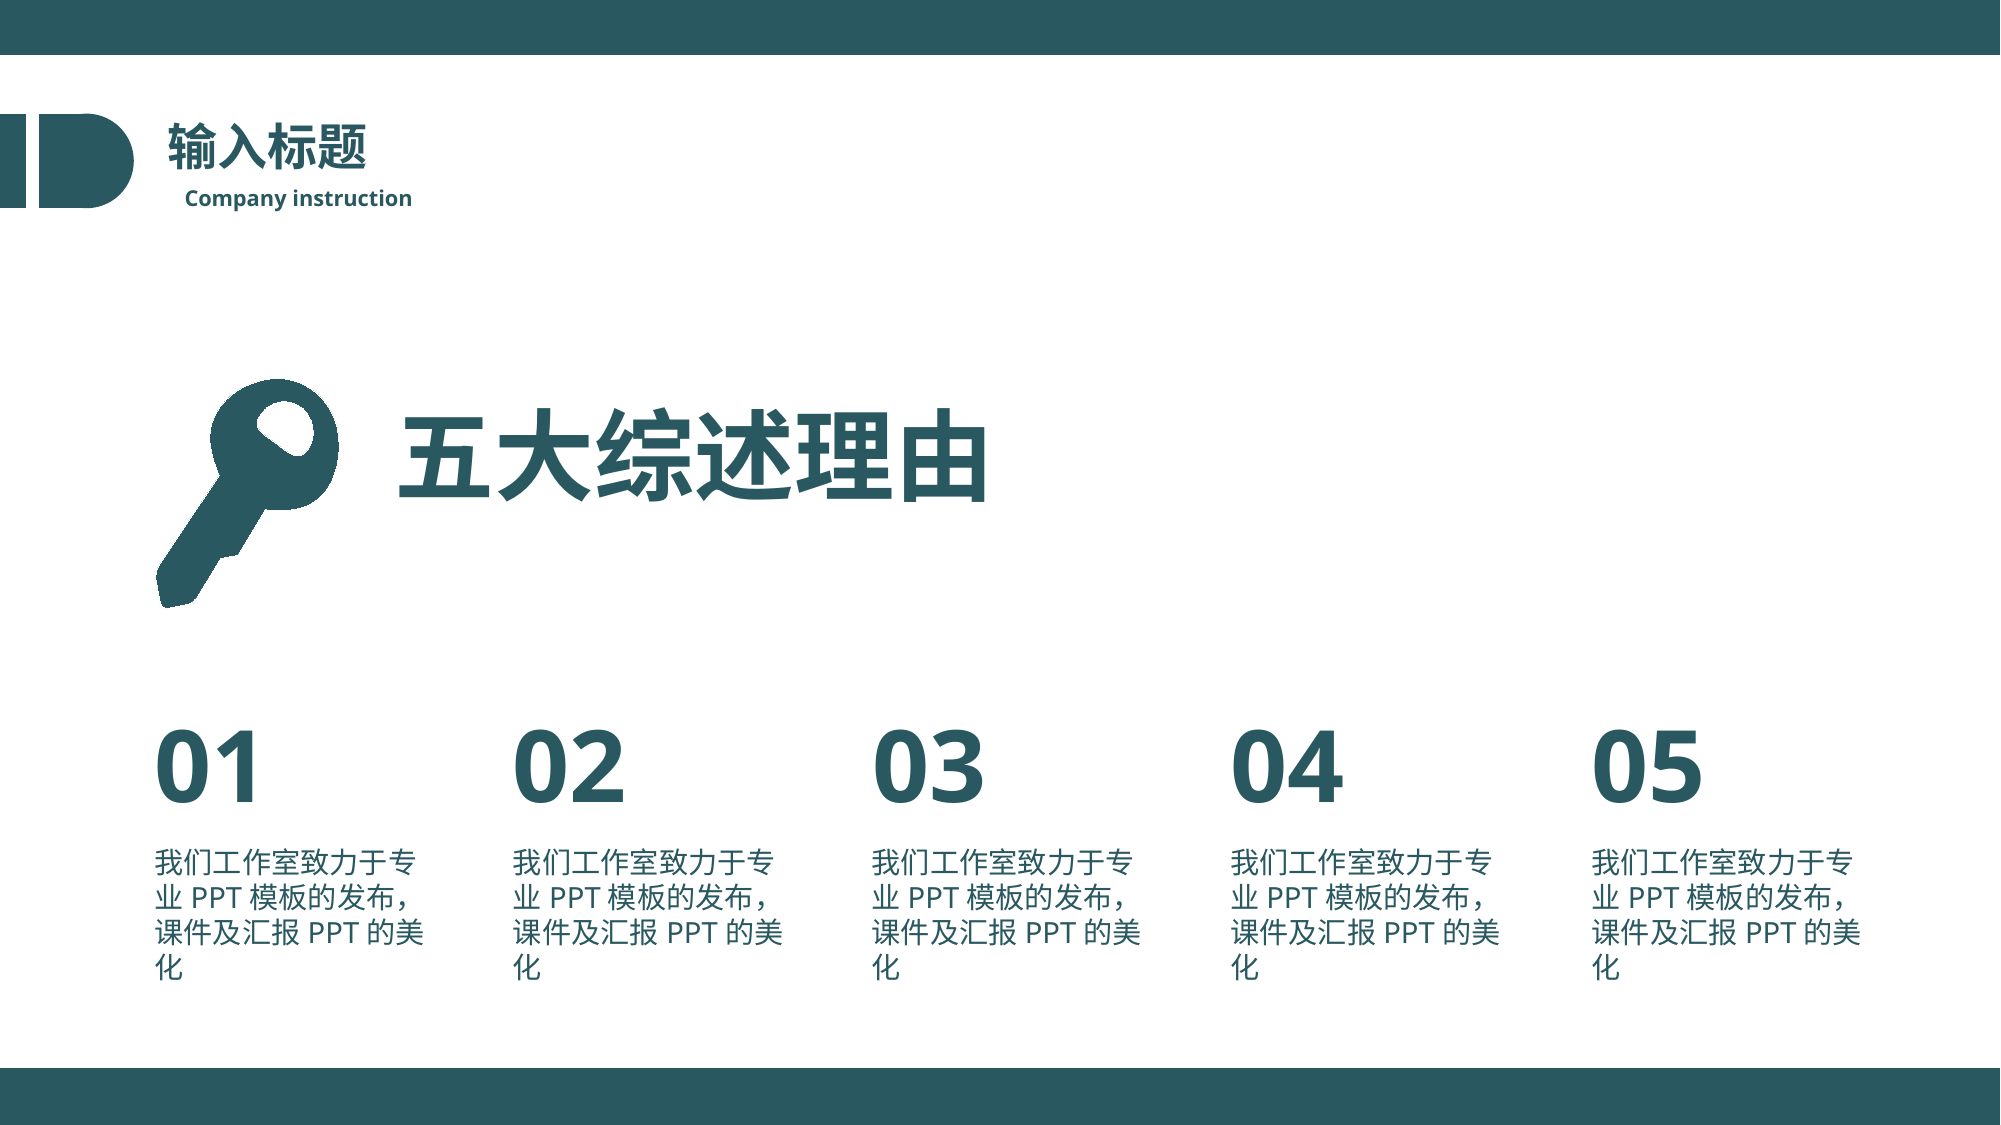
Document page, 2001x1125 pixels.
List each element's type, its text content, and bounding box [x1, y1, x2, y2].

text_box 我们工作室致力于专业PPT模板的发布，课件及汇报PPT的美化 [1571, 834, 1902, 955]
text_box 我们工作室致力于专业PPT模板的发布，课件及汇报PPT的美化 [134, 834, 465, 955]
text_box 我们工作室致力于专业PPT模板的发布，课件及汇报PPT的美化 [493, 834, 823, 955]
text_box 03 [852, 692, 1018, 794]
text_box 我们工作室致力于专业PPT模板的发布，课件及汇报PPT的美化 [851, 834, 1182, 955]
text_box 01 [134, 692, 300, 794]
text_box 04 [1210, 692, 1376, 794]
text_box 我们工作室致力于专业PPT模板的发布，课件及汇报PPT的美化 [1210, 834, 1540, 955]
text_box [0, 114, 26, 208]
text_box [40, 114, 133, 208]
text_box 05 [1571, 692, 1738, 794]
text_box 输入标题 [153, 107, 383, 183]
text_box Company instruction [169, 177, 429, 218]
text_box 02 [493, 692, 659, 794]
text_box 五大综述理由 [374, 389, 1018, 518]
text_box [155, 378, 340, 609]
